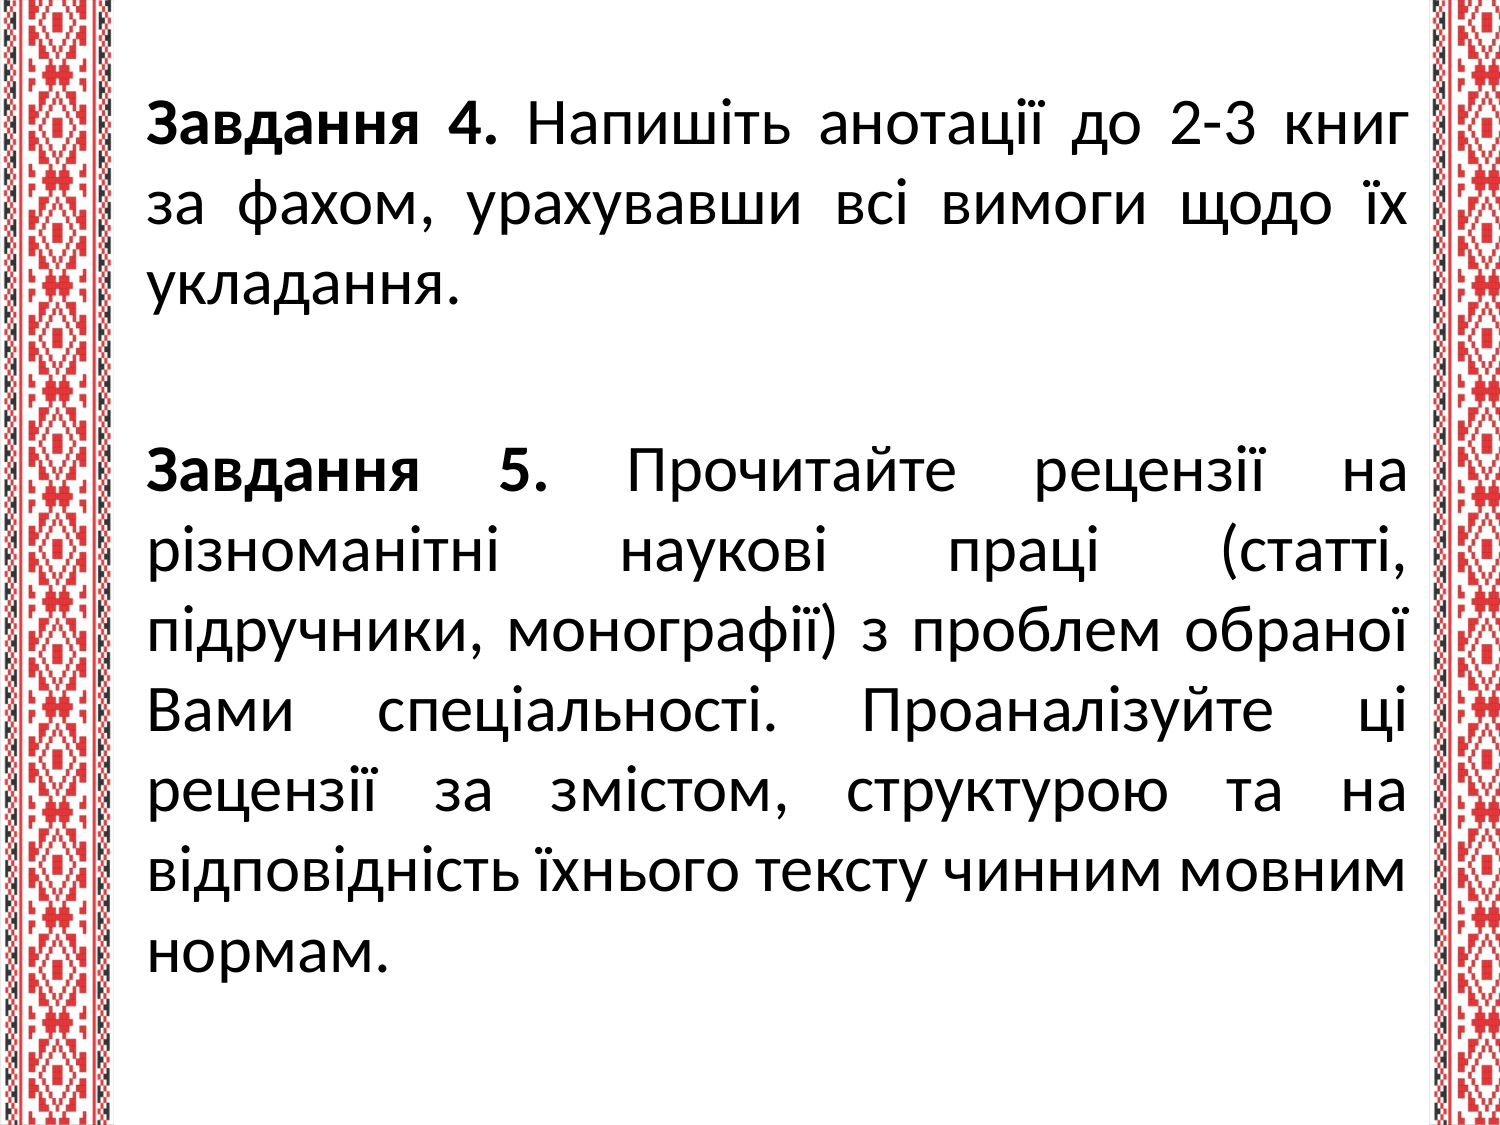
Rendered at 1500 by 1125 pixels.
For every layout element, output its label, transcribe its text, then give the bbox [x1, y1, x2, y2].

list Завдання 4. Напишіть анотації до 2-3 книг за фахом, урахувавши всі вимоги щодо їх укладання. Завдання 5. Прочитайте рецензії на різноманітні наукові праці (статті, підручники, монографії) з проблем обраної Вами спеціальності. Проаналізуйте ці рецензії за змістом, структурою та на відповідність їхнього тексту чинним мовним нормам. [114, 70, 1425, 1005]
picture [0, 1, 620, 1124]
picture [923, 1, 1500, 1124]
